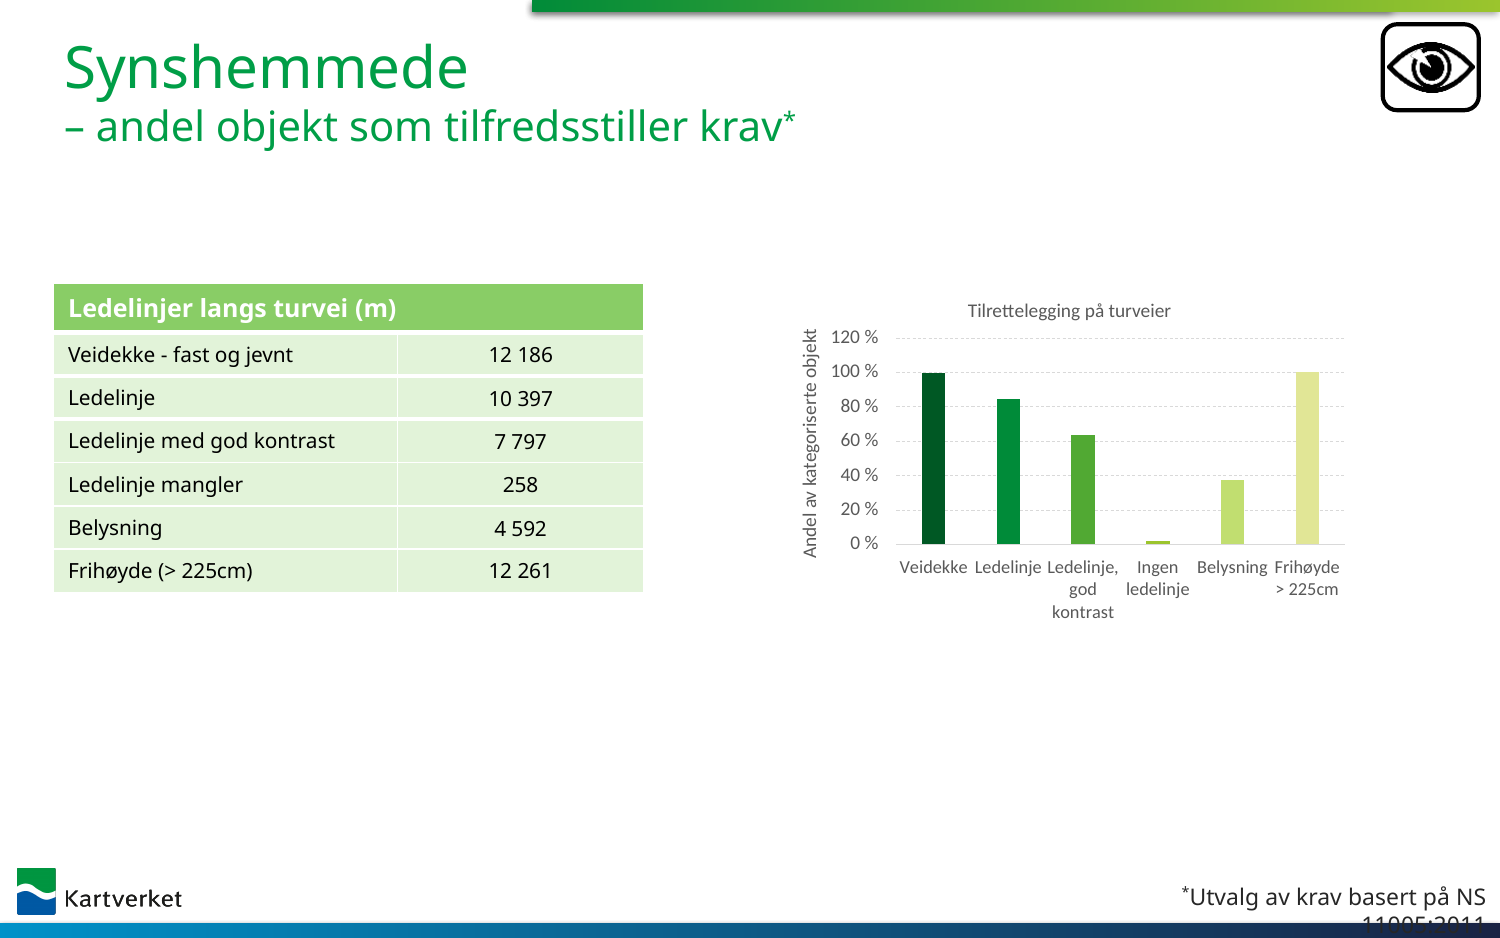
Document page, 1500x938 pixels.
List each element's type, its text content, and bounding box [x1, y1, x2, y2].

table_cell Ledelinje [54, 378, 397, 417]
table_cell Frihøyde (> 225cm) [54, 550, 397, 592]
table_cell Belysning [54, 507, 397, 548]
picture [791, 291, 1348, 630]
table_cell 4 592 [398, 507, 643, 548]
table_cell 258 [398, 463, 643, 505]
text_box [1382, 24, 1480, 111]
text_box Synshemmede – andel objekt som tilfredsstiller krav* [49, 24, 1431, 158]
table_header Ledelinjer langs turvei (m) [54, 284, 643, 330]
table_cell Veidekke - fast og jevnt [54, 335, 397, 374]
table_cell 10 397 [398, 378, 643, 417]
table_cell Ledelinje mangler [54, 463, 397, 505]
text_box *Utvalg av krav basert på NS 11005:2011 [1068, 873, 1500, 938]
table_cell 12 261 [398, 550, 643, 592]
table_cell 12 186 [398, 335, 643, 374]
table_cell 7 797 [398, 421, 643, 462]
table_cell Ledelinje med god kontrast [54, 421, 397, 462]
